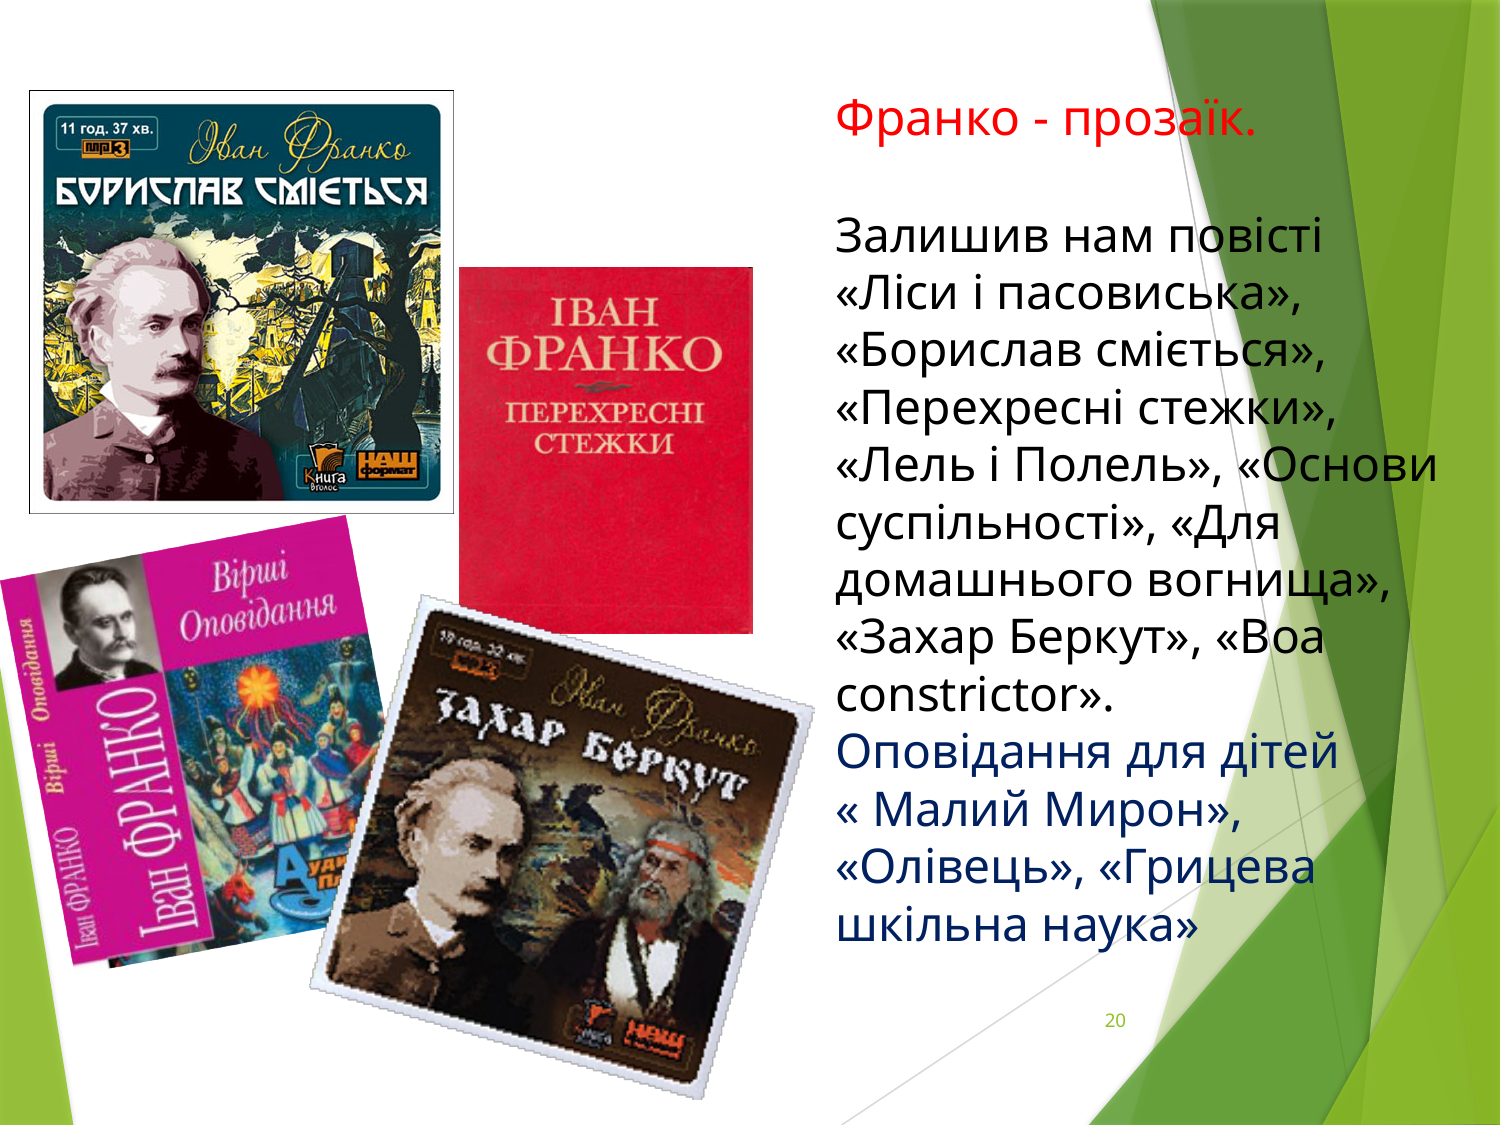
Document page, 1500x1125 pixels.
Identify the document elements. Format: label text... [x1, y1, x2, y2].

slide_number 20 [1057, 991, 1142, 1051]
title Франко - прозаїк. Залишив нам повісті «Ліси і пасовиська», «Борислав сміється», «Перехресні стежки», «Лель і Полель», «Основи суспільності», «Для домашнього вогнища», «Захар Беркут», «Boa constrictor». Оповідання для дітей « Малий Мирон», «Олівець», «Грицева шкільна наука» [820, 78, 1461, 1009]
picture [1, 266, 815, 1100]
picture [29, 89, 454, 514]
